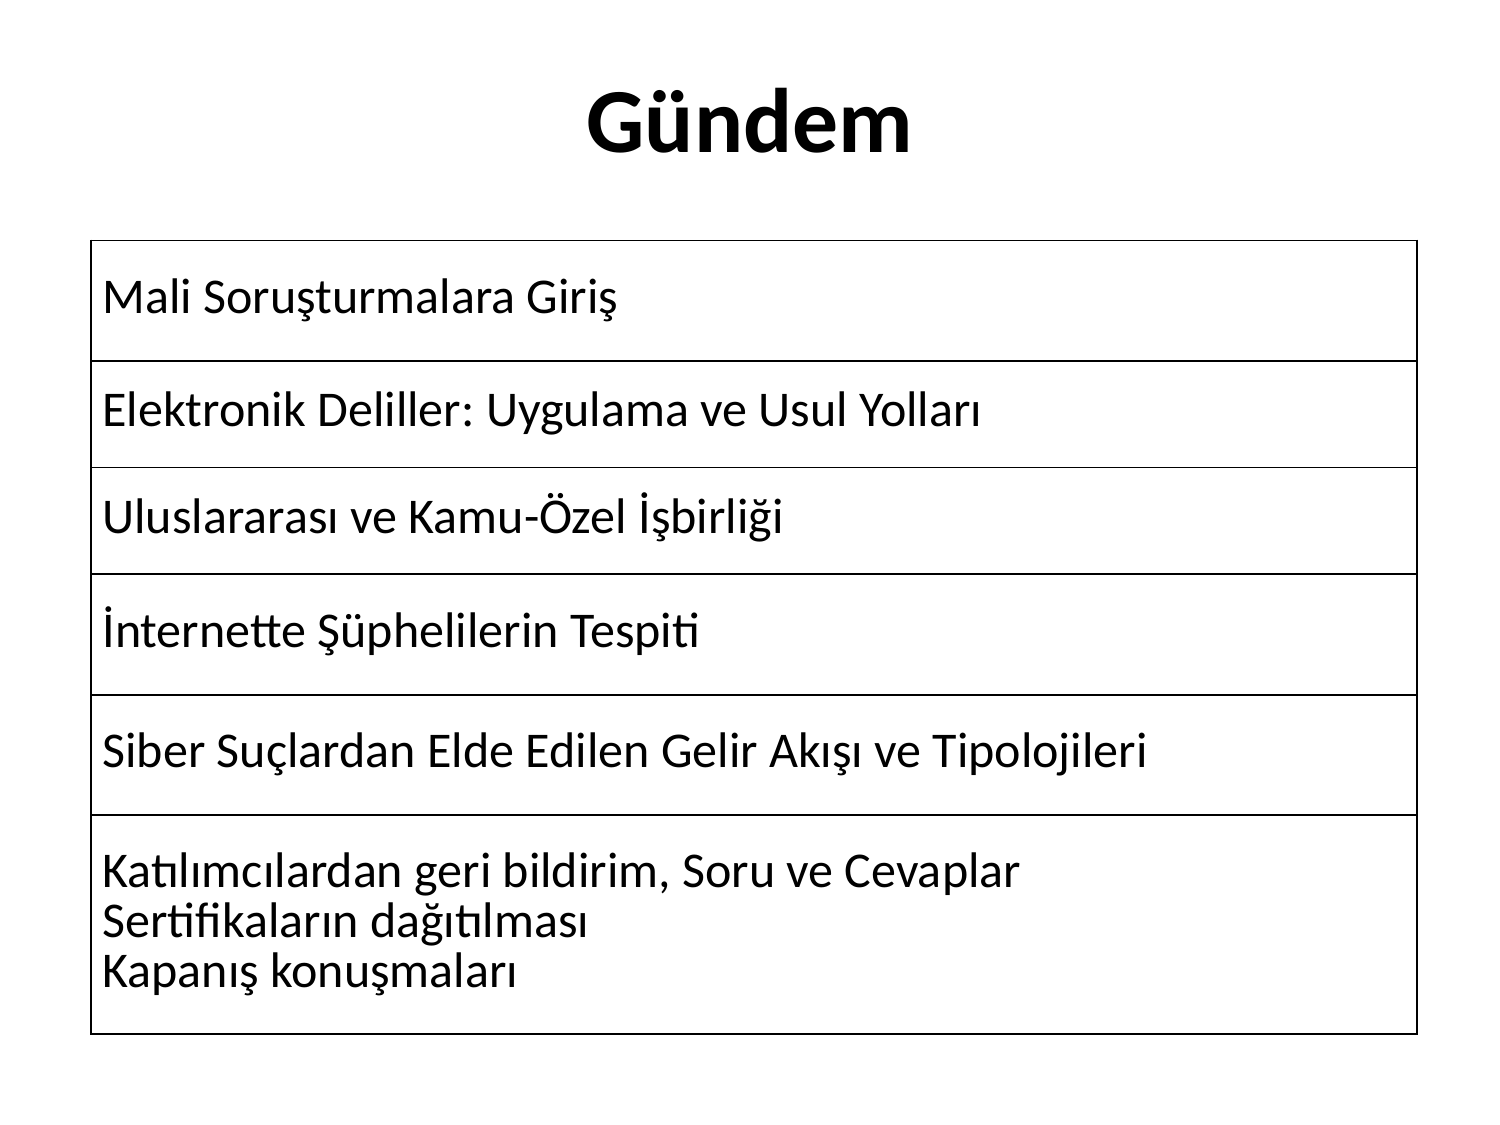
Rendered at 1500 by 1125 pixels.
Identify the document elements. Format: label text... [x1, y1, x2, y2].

table_cell İnternette Şüphelilerin Tespiti [92, 575, 1416, 694]
table_cell Katılımcılardan geri bildirim, Soru ve Cevaplar Sertifikaların dağıtılması Kapanış konuşmaları [92, 816, 1416, 1033]
table_cell Elektronik Deliller: Uygulama ve Usul Yolları [92, 362, 1416, 467]
table_cell Siber Suçlardan Elde Edilen Gelir Akışı ve Tipolojileri [92, 696, 1416, 814]
title Gündem [75, 45, 1425, 187]
table_header Mali Soruşturmalara Giriş [92, 241, 1416, 360]
table_cell Uluslararası ve Kamu-Özel İşbirliği [92, 468, 1416, 573]
